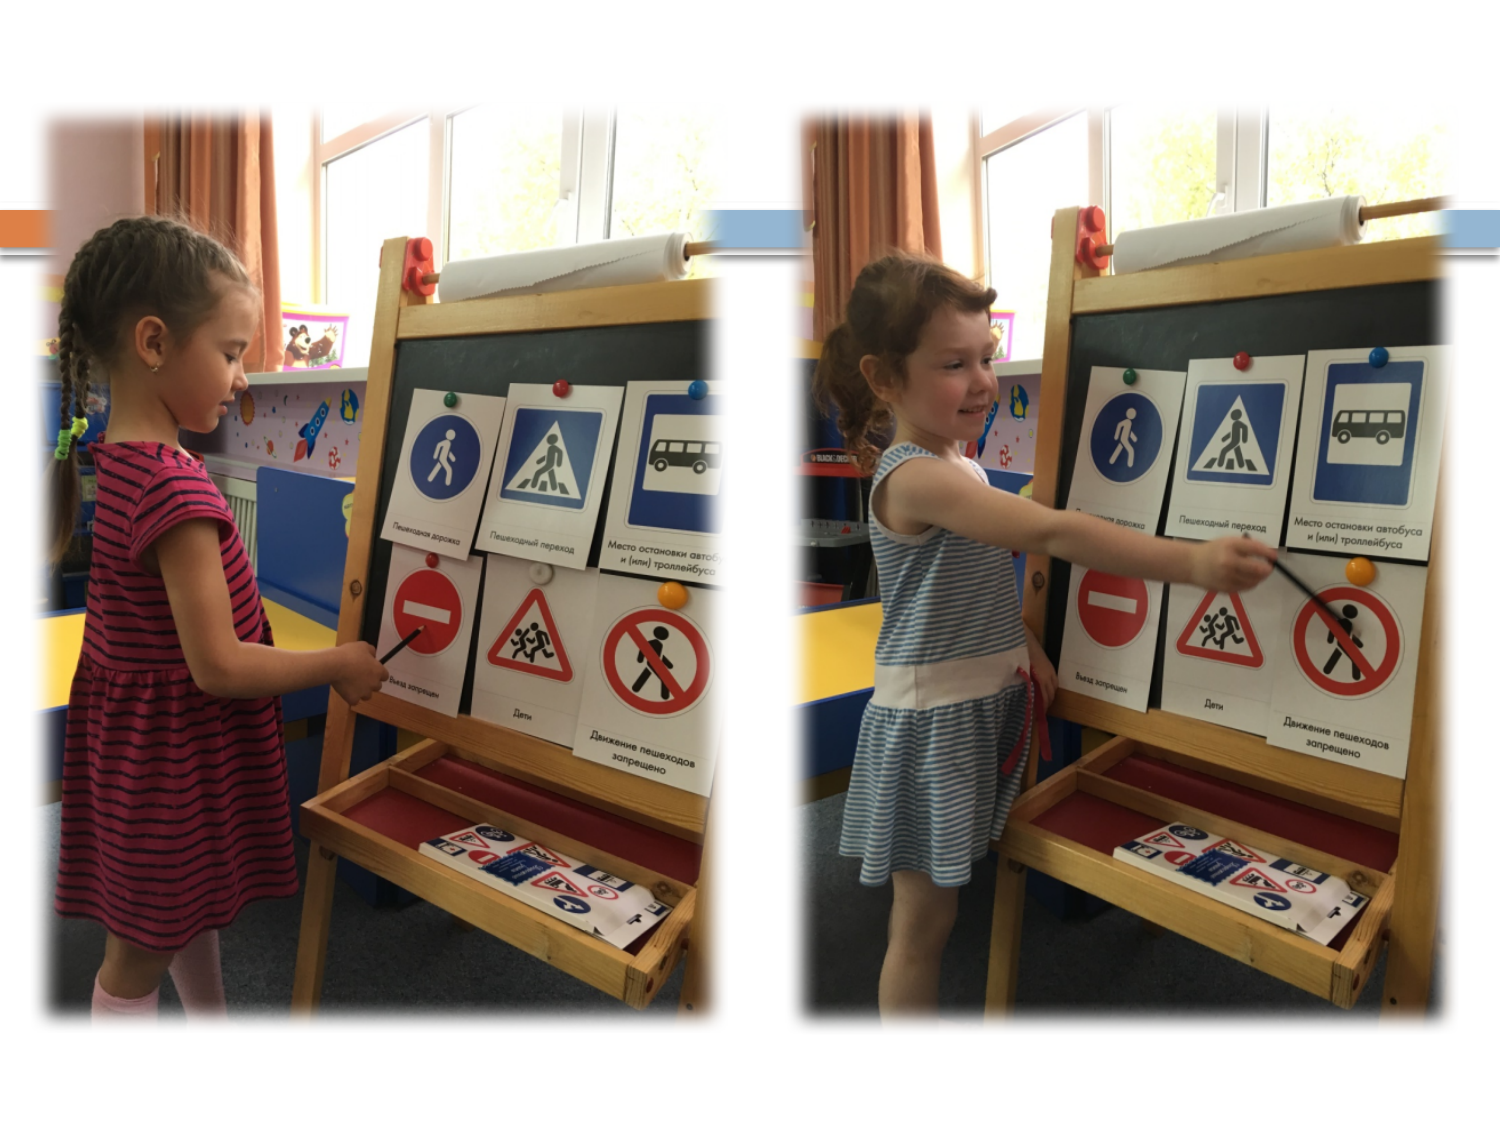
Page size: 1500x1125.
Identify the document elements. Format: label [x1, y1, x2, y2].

picture [0, 130, 1500, 1007]
